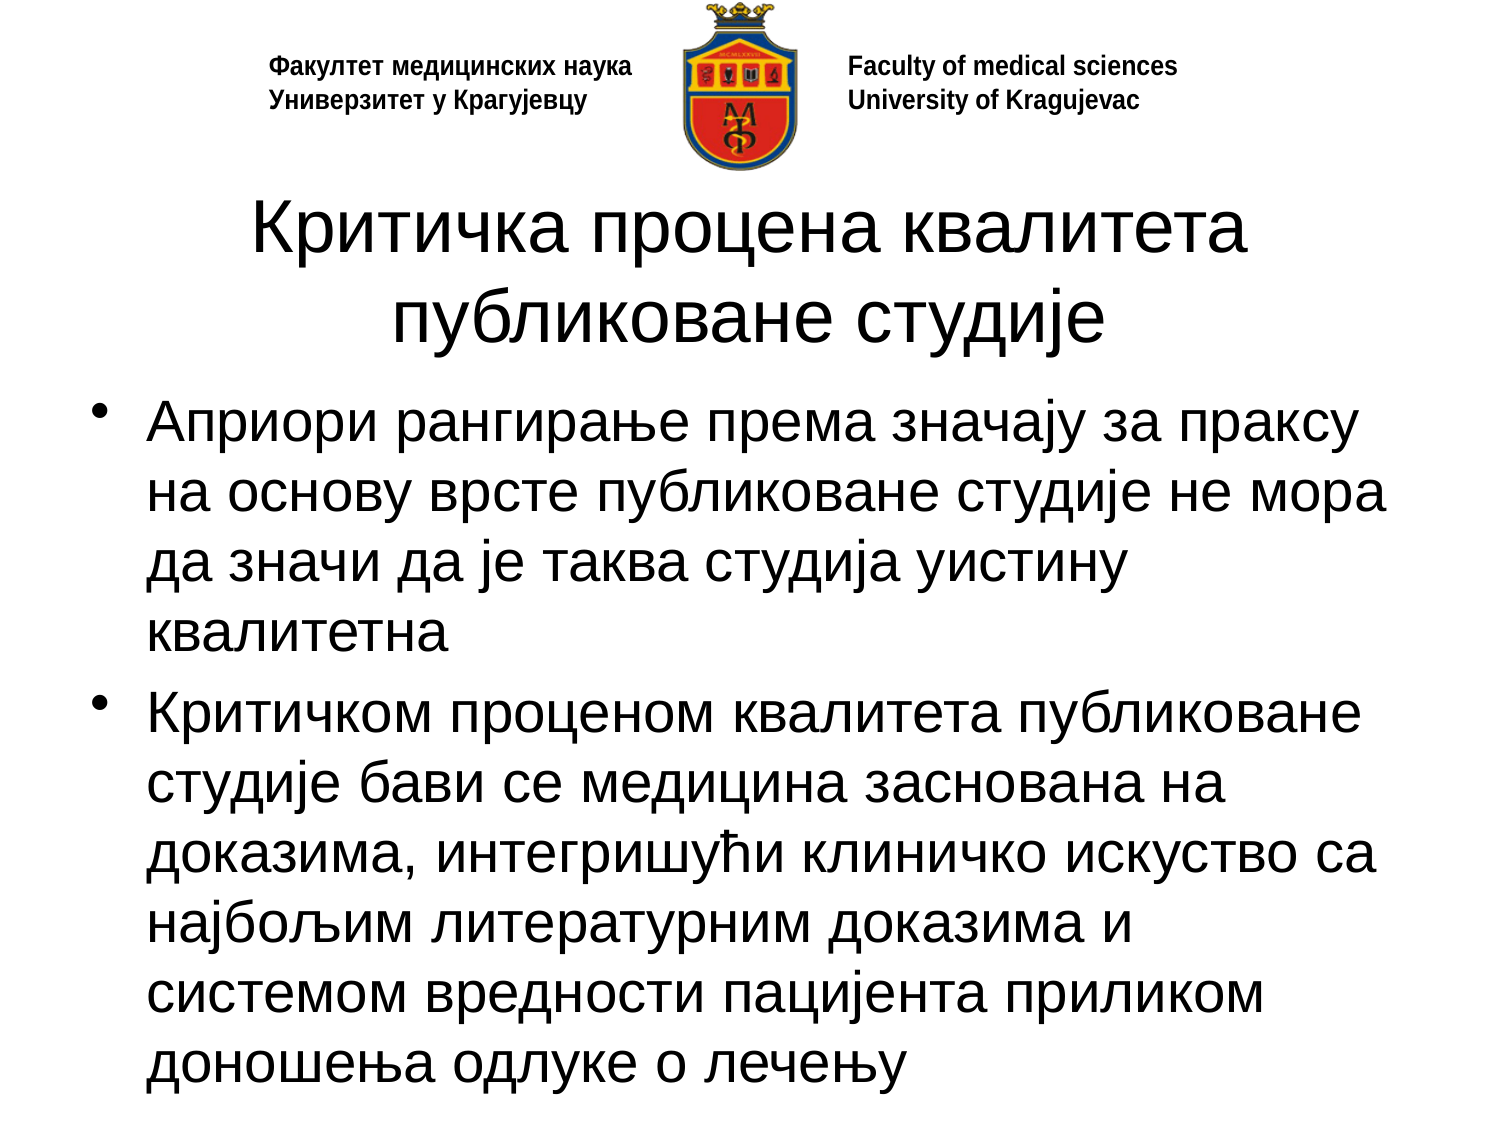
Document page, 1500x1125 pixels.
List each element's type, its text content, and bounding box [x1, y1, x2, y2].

title Критичка процена квалитета публиковане студије [74, 173, 1426, 362]
list Априори рангирање према значају за праксу на основу врсте публиковане студије не мора да значи да је таква студија уистину квалитетна Критичком проценом квалитета публиковане студије бави се медицина заснована на доказима, интегришући клиничко искуство са најбољим литературним доказима и системом вредности пацијента приликом доношења одлуке о лечењу [74, 374, 1426, 1118]
